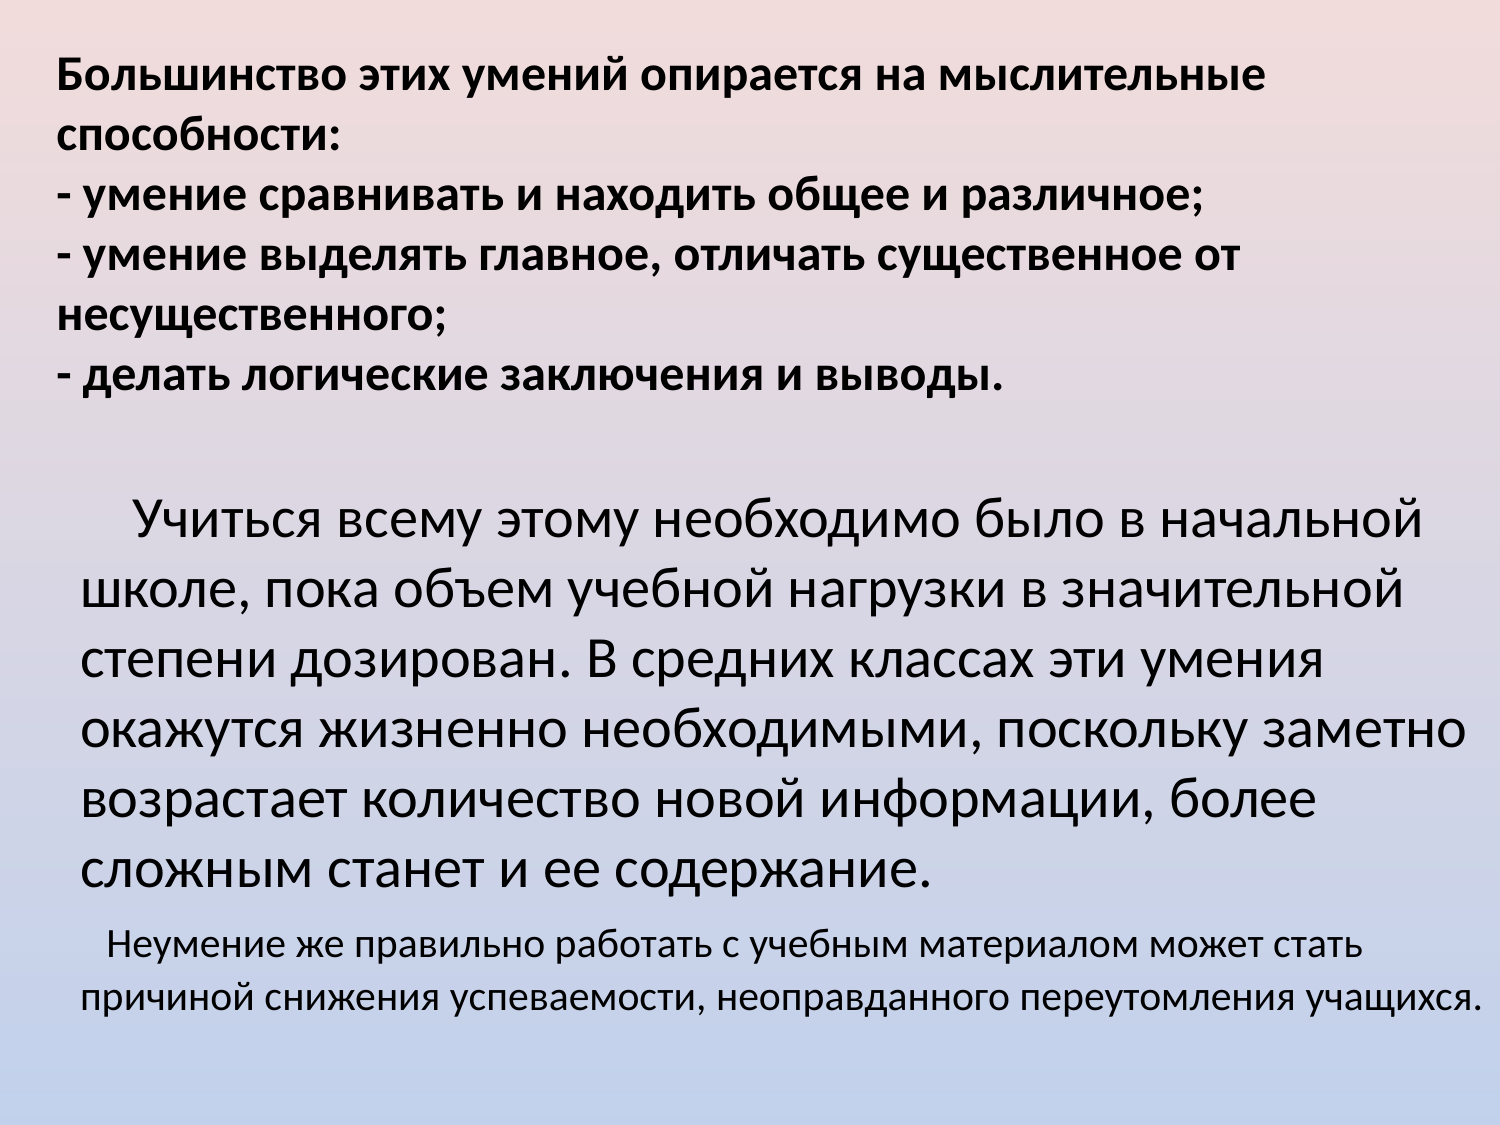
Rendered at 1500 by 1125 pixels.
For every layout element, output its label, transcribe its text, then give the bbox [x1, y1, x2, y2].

text_box Учиться всему этому необходимо было в начальной школе, пока объем учебной нагрузки в значительной степени дозирован. В средних классах эти умения окажутся жизненно необходимыми, поскольку заметно возрастает количество новой информации, более сложным станет и ее содержание. Неумение же правильно работать с учебным материалом может стать причиной снижения успеваемости, неоправданного переутомления учащихся. [64, 471, 1500, 1097]
text_box Большинство этих умений опирается на мыслительные способности: - умение сравнивать и находить общее и различное; - умение выделять главное, отличать существенное от несущественного; - делать логические заключения и выводы. [41, 32, 1436, 408]
